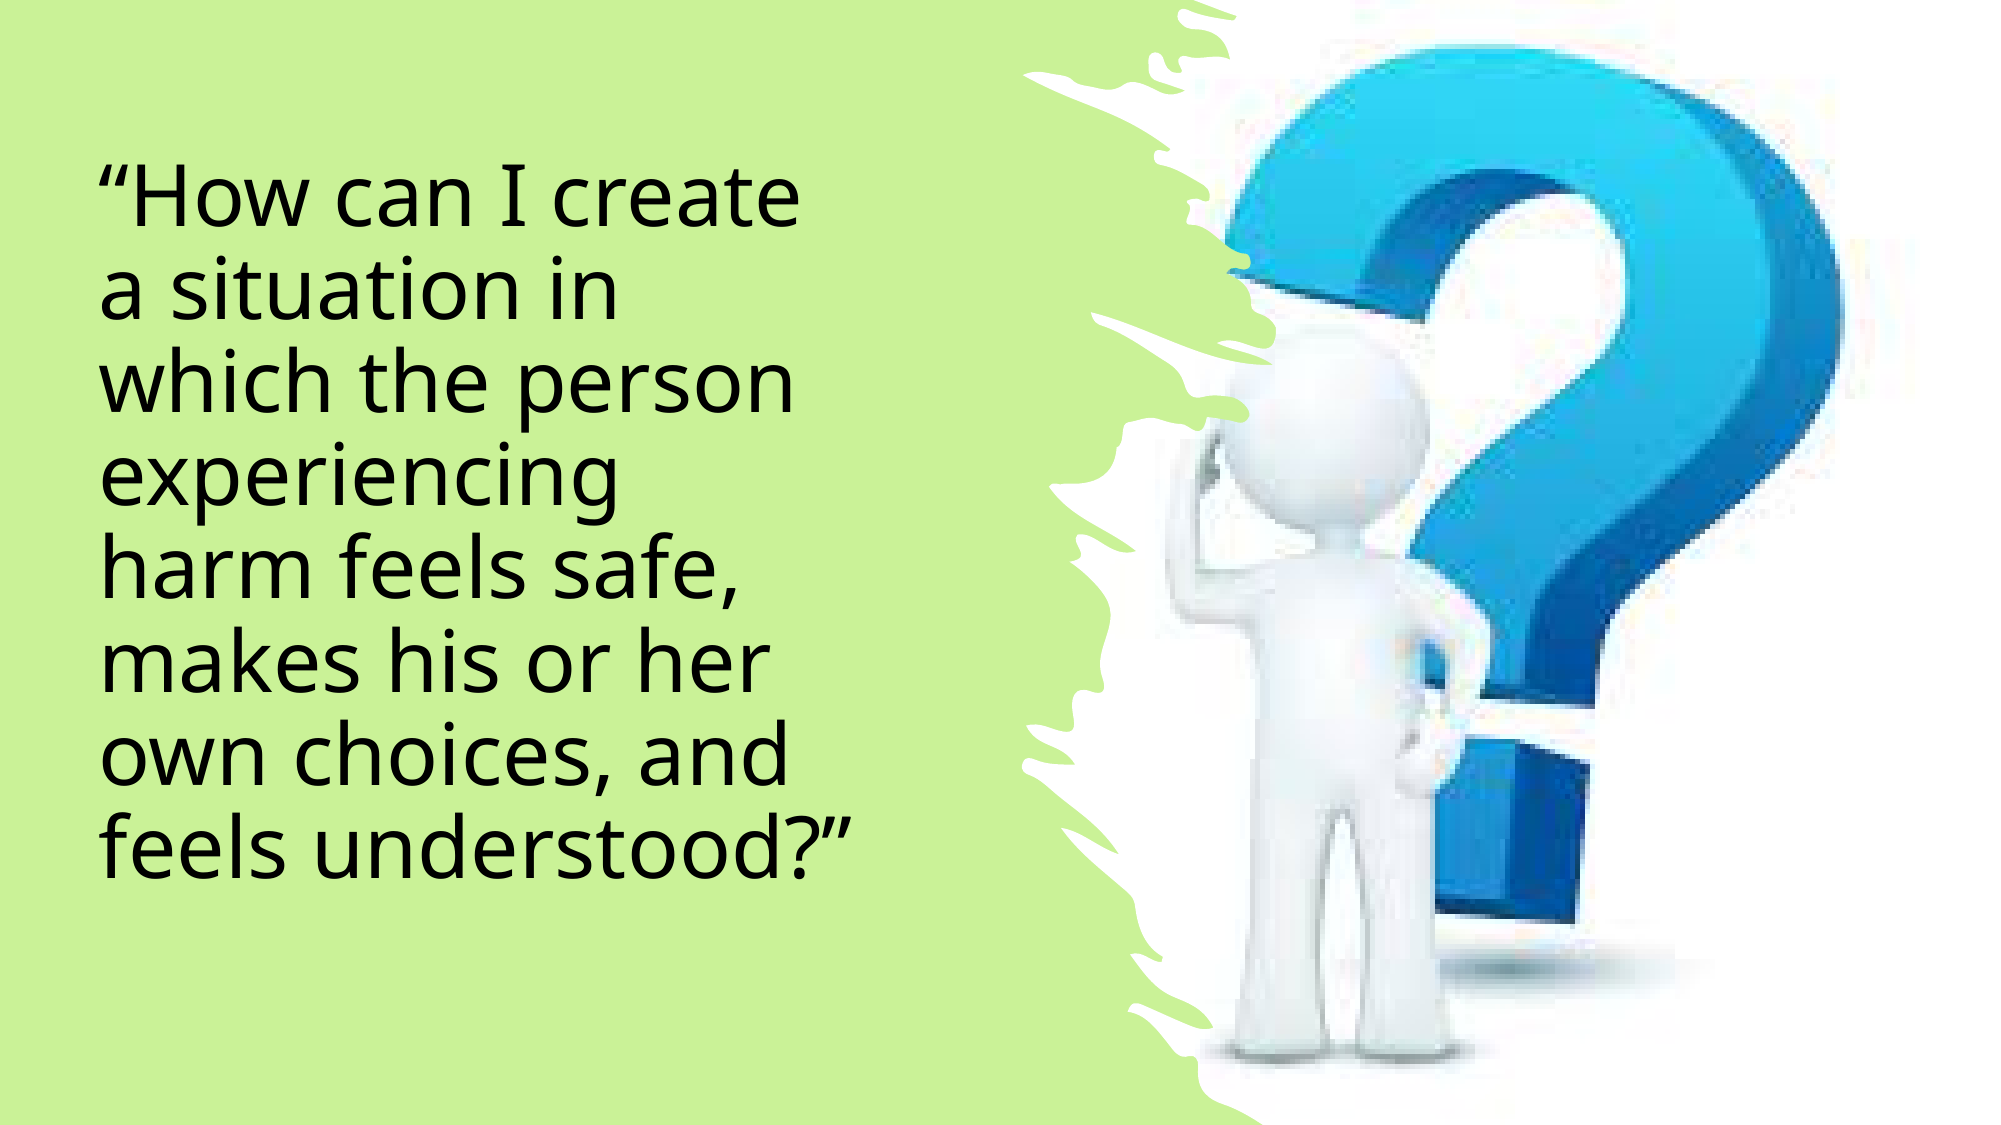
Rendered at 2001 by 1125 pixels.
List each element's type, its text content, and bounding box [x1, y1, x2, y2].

picture [1021, 0, 2000, 1125]
text_box [0, 0, 1021, 1125]
title “How can I create a situation in which the person experiencing harm feels safe, makes his or her own choices, and feels understood?” [83, 61, 871, 905]
